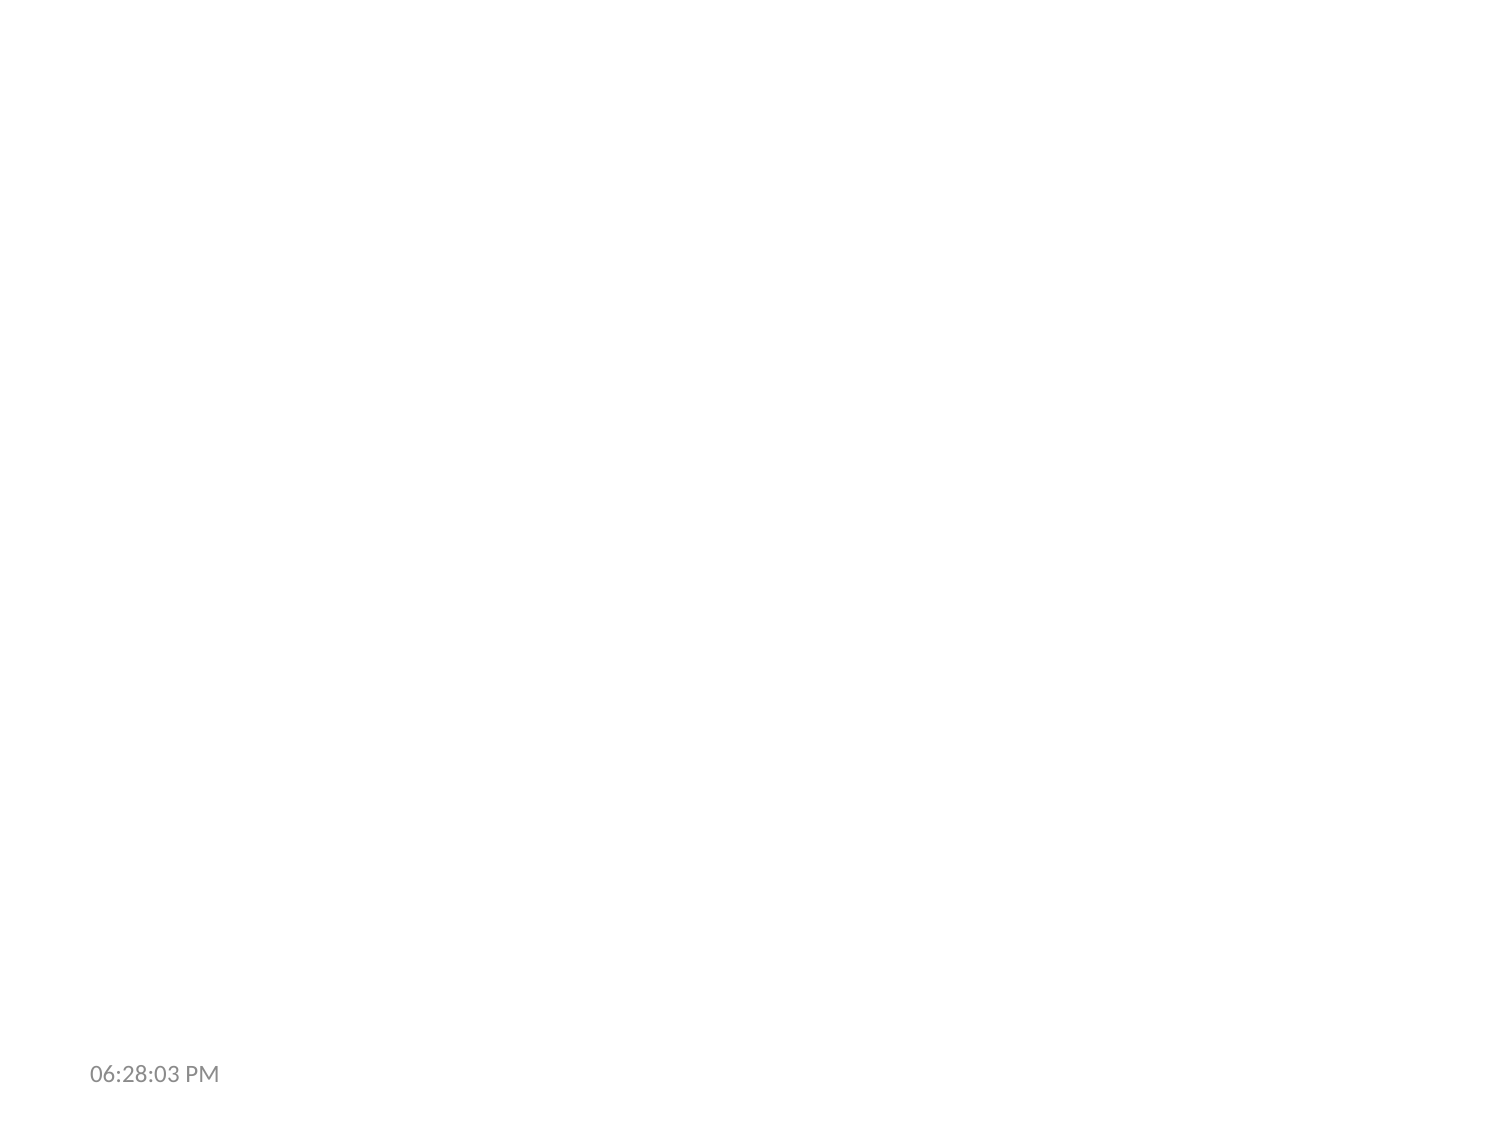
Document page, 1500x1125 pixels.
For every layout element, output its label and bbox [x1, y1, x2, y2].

slide_number [75, 1042, 425, 1103]
